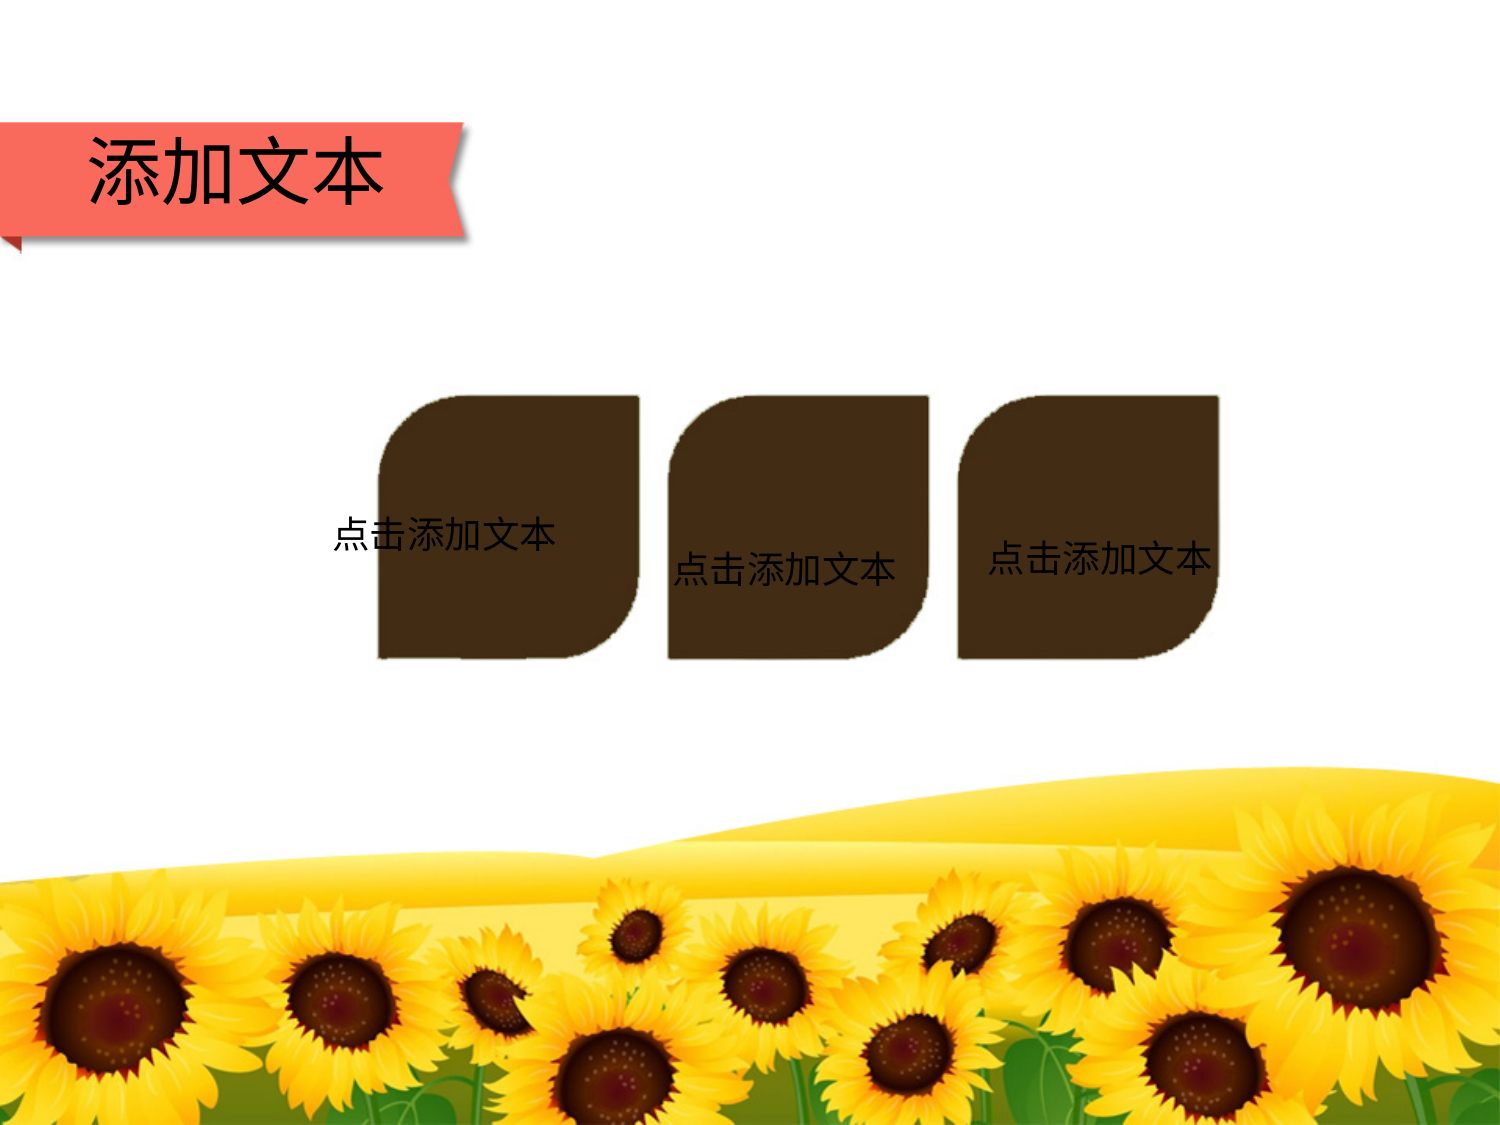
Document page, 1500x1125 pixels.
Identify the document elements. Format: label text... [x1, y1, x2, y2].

text_box 添加文本 [72, 117, 402, 222]
text_box 点击添加文本 [657, 538, 913, 599]
picture [0, 0, 1500, 1125]
text_box 点击添加文本 [972, 527, 1266, 588]
text_box 点击添加文本 [317, 503, 573, 564]
